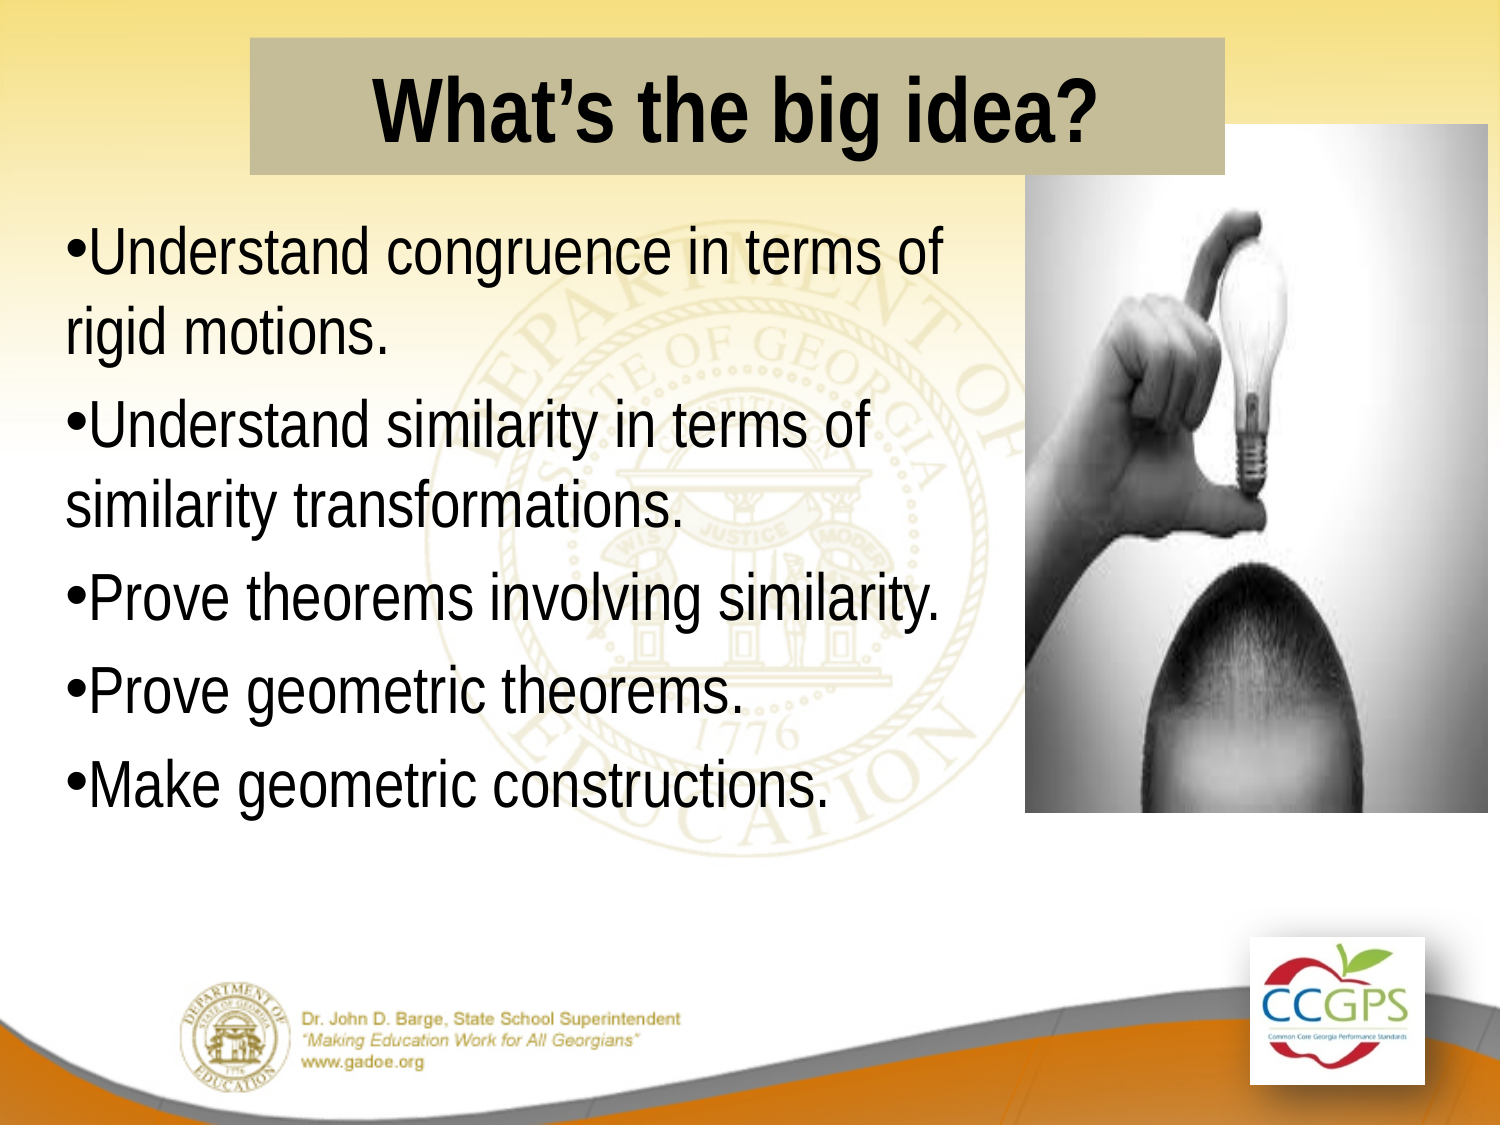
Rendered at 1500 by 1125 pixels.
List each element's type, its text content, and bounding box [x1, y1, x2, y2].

subtitle Understand congruence in terms of rigid motions. Understand similarity in terms of similarity transformations. Prove theorems involving similarity. Prove geometric theorems. Make geometric constructions. [49, 199, 1026, 1063]
picture [0, 0, 1500, 1125]
title What’s the big idea? [249, 37, 1226, 176]
